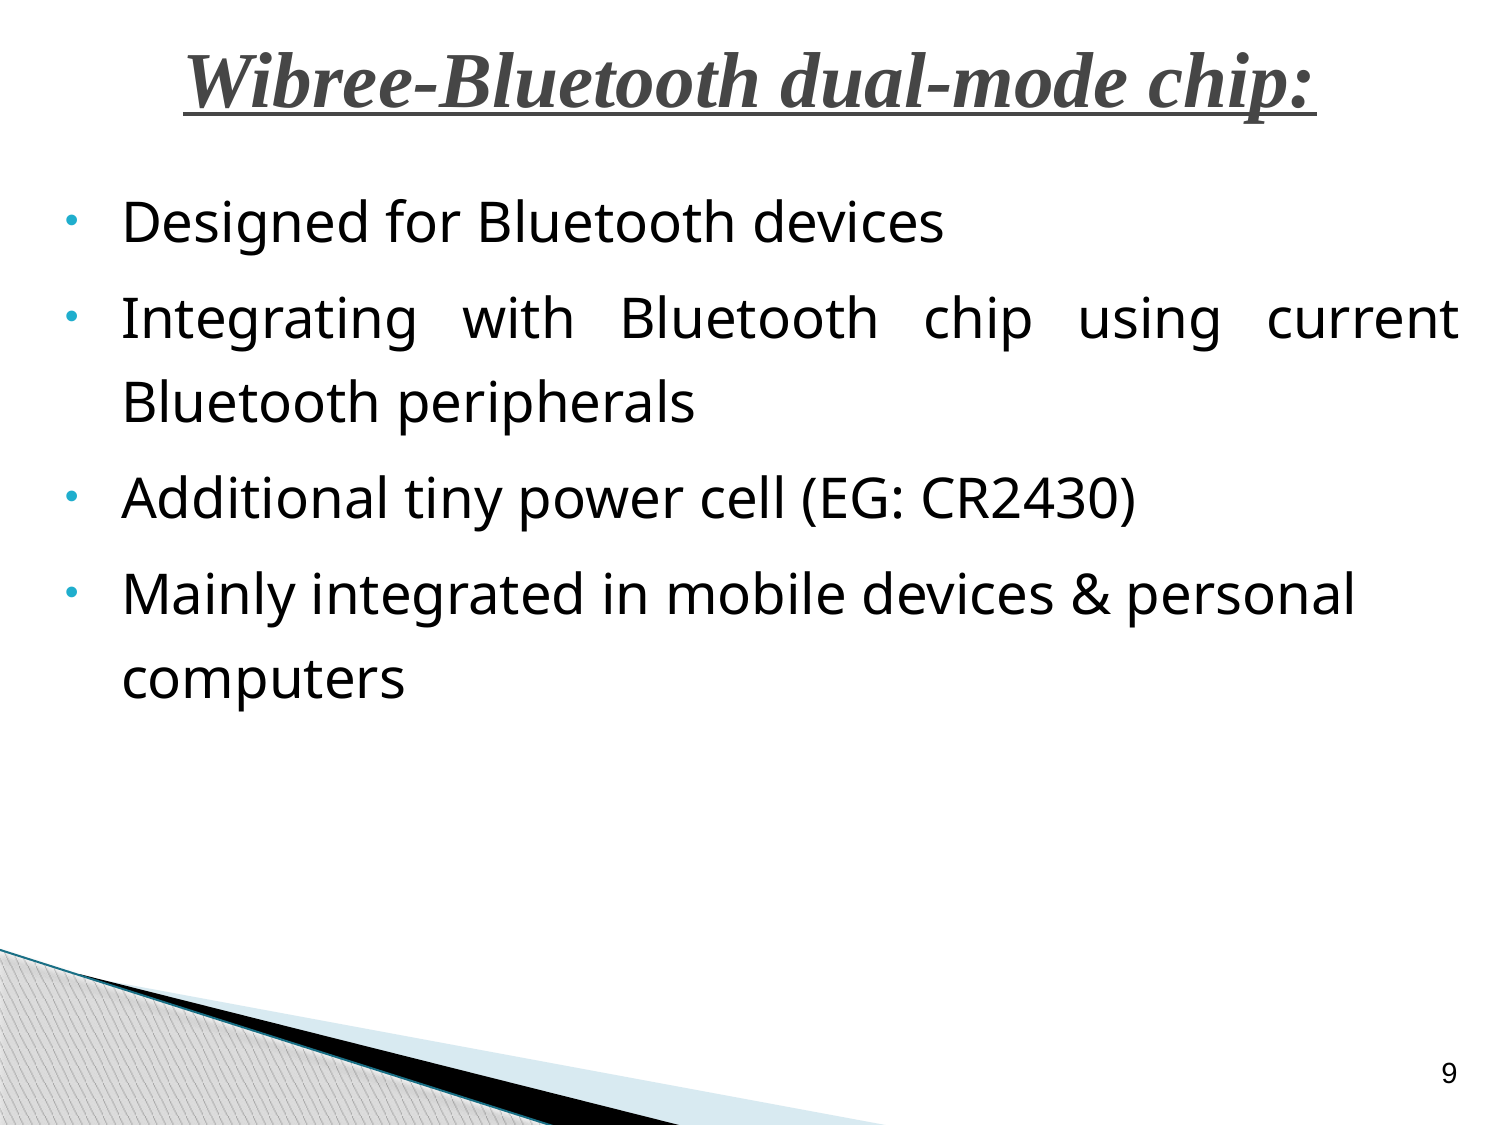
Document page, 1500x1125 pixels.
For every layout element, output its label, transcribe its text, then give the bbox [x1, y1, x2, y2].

text_box Wibree-Bluetooth dual-mode chip: [0, 0, 1500, 151]
slide_number 9 [1412, 1037, 1473, 1098]
text_box Designed for Bluetooth devices Integrating with Bluetooth chip using current Bluetooth peripherals Additional tiny power cell (EG: CR2430) Mainly integrated in mobile devices & personal computers [49, 162, 1475, 925]
